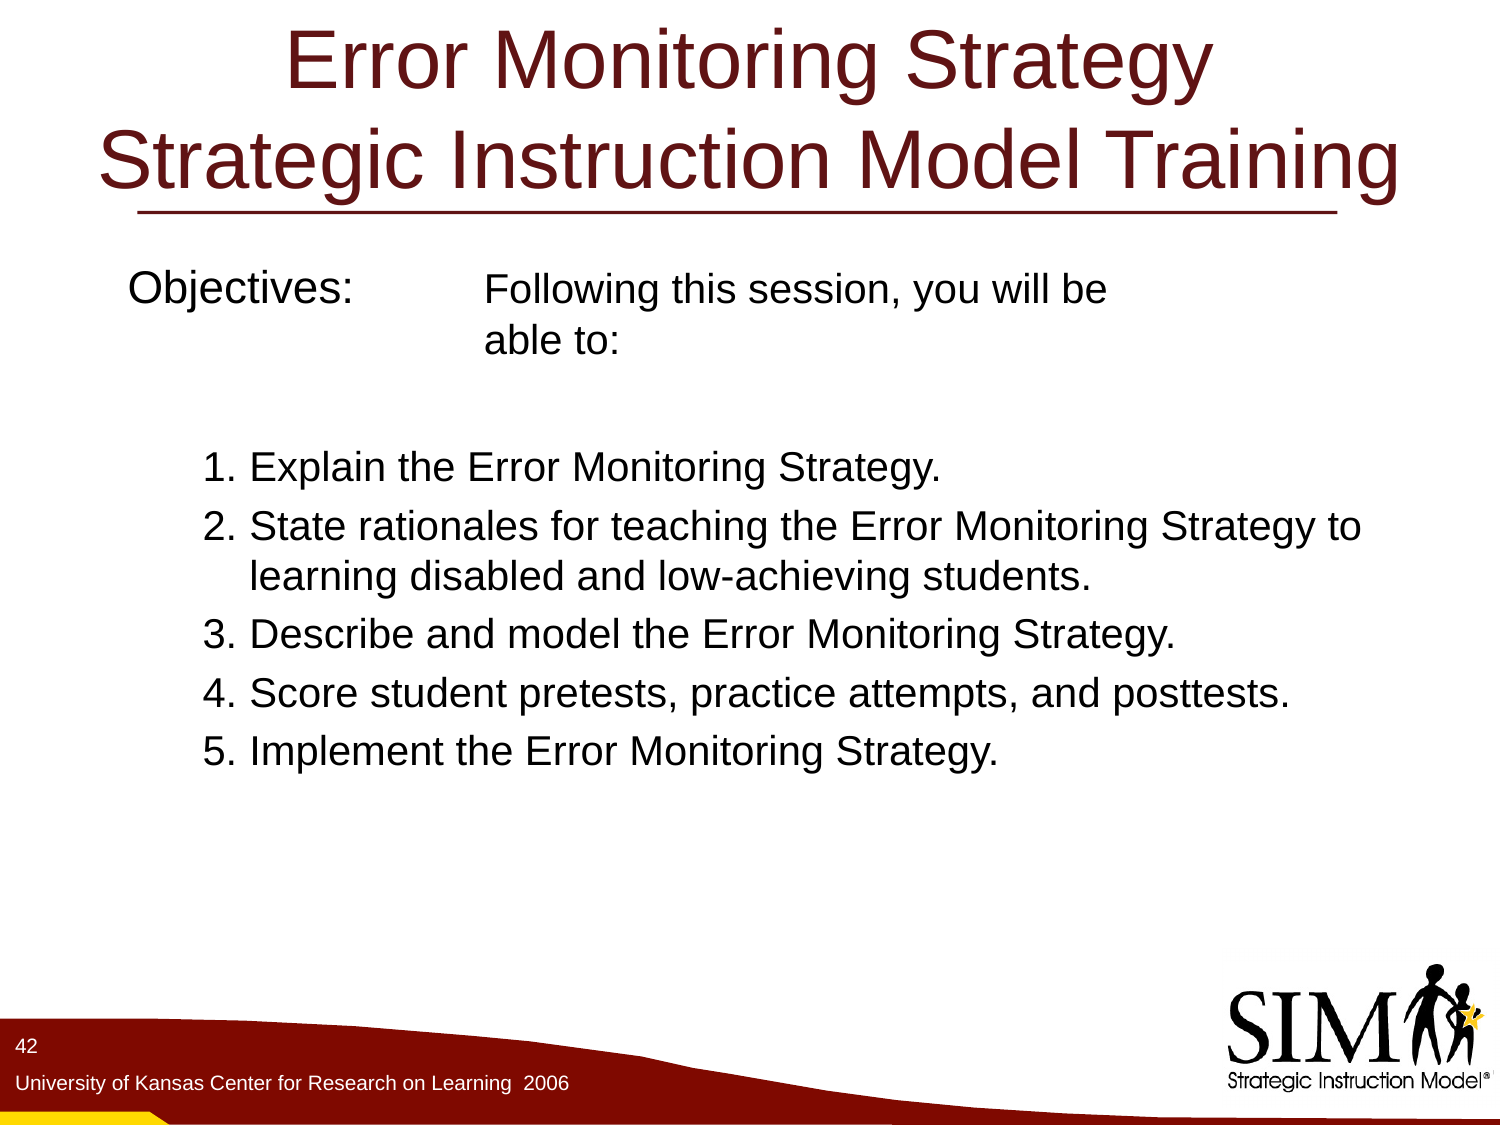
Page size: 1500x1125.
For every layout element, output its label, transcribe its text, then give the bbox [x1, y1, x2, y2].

picture [1222, 948, 1500, 1108]
footer University of Kansas Center for Research on Learning 2006 [0, 1062, 626, 1101]
slide_number 42 [0, 1024, 313, 1062]
list Objectives: Following this session, you will be able to: 1. Explain the Error Monitoring Strategy. 2. State rationales for teaching the Error Monitoring Strategy to learning disabled and low-achieving students. 3. Describe and model the Error Monitoring Strategy. 4. Score student pretests, practice attempts, and posttests. 5. Implement the Error Monitoring Strategy. [112, 249, 1388, 901]
title Error Monitoring Strategy Strategic Instruction Model Training [0, 74, 1500, 213]
